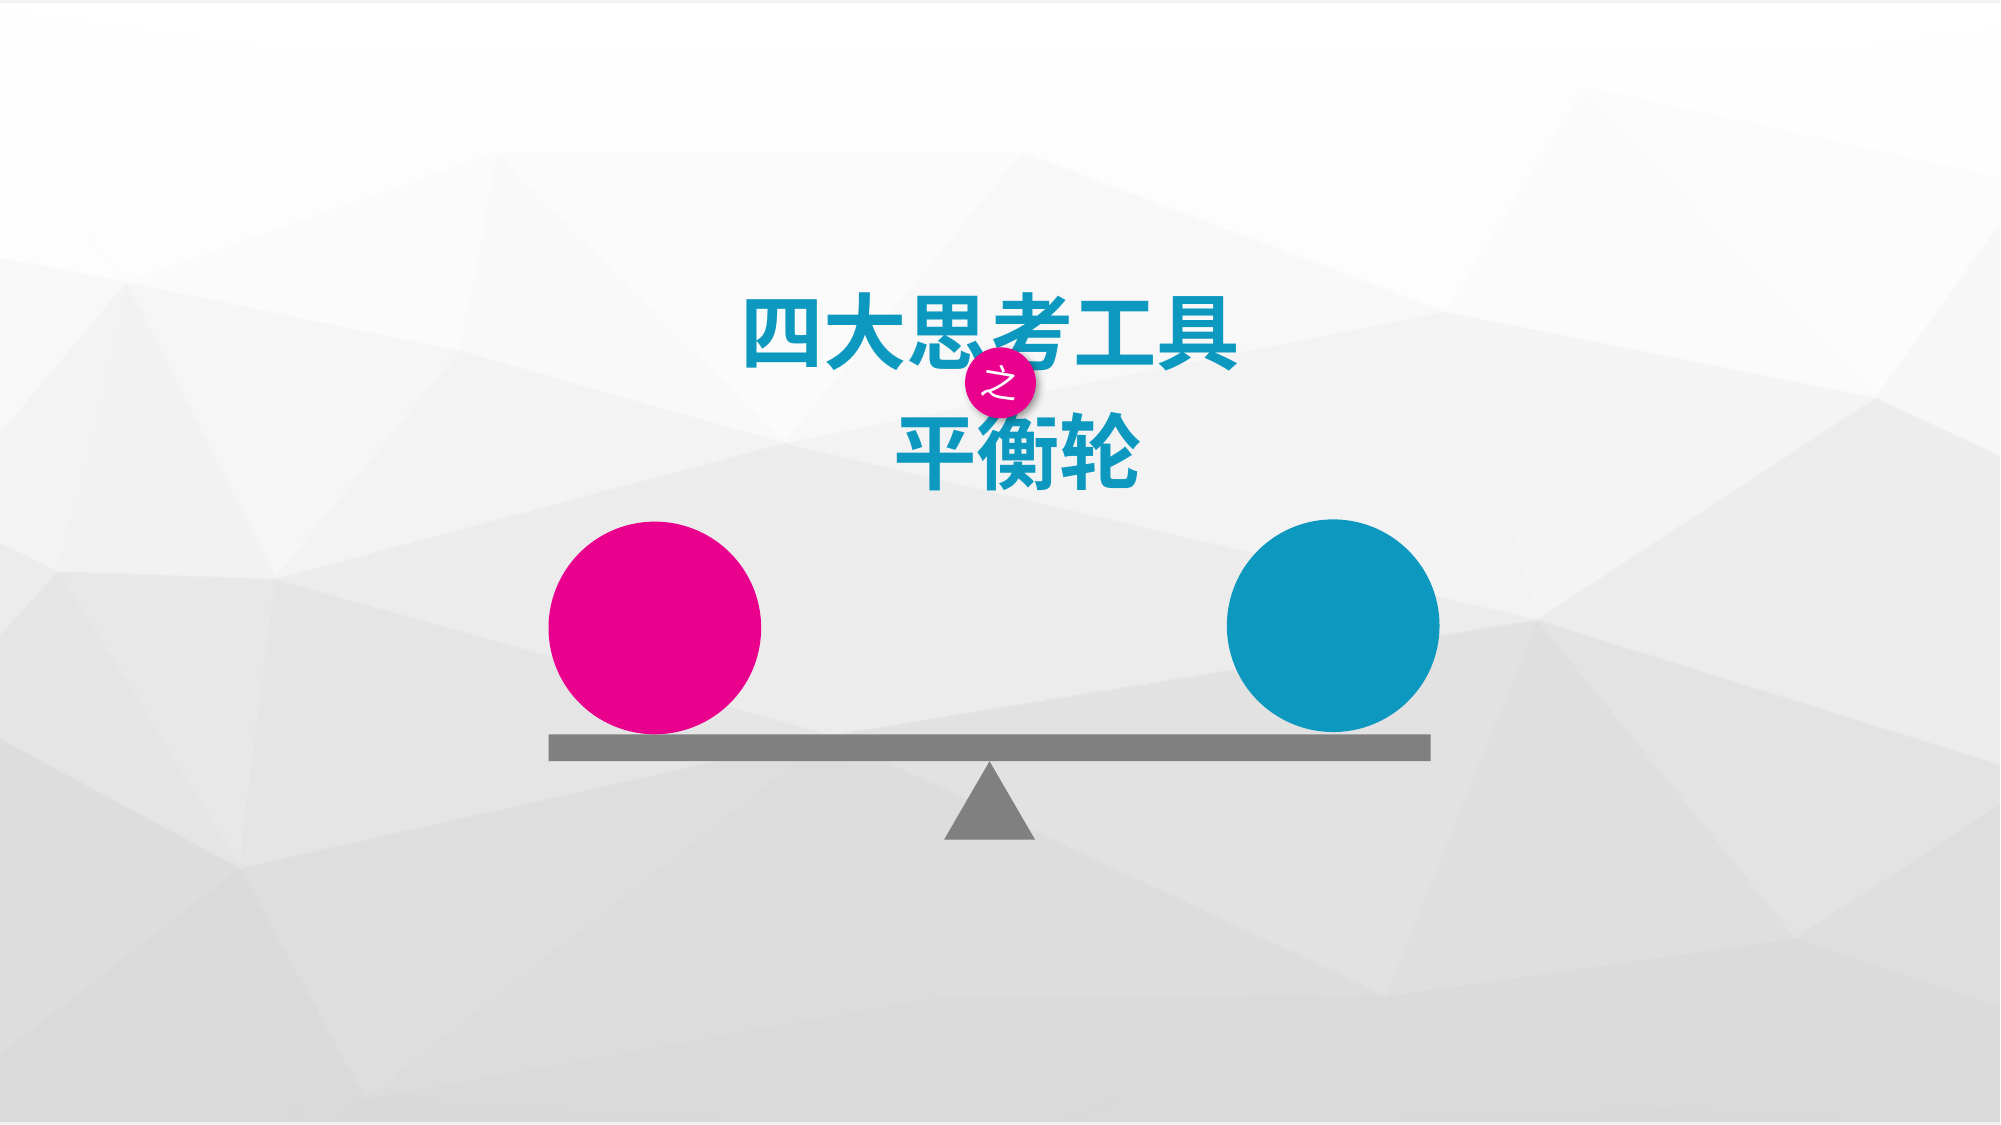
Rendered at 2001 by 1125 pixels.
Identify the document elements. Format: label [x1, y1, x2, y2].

picture [0, 3, 2000, 1122]
text_box [942, 759, 1037, 841]
text_box [1225, 518, 1441, 734]
text_box [547, 733, 1432, 762]
text_box [547, 520, 763, 736]
text_box [725, 256, 1767, 506]
